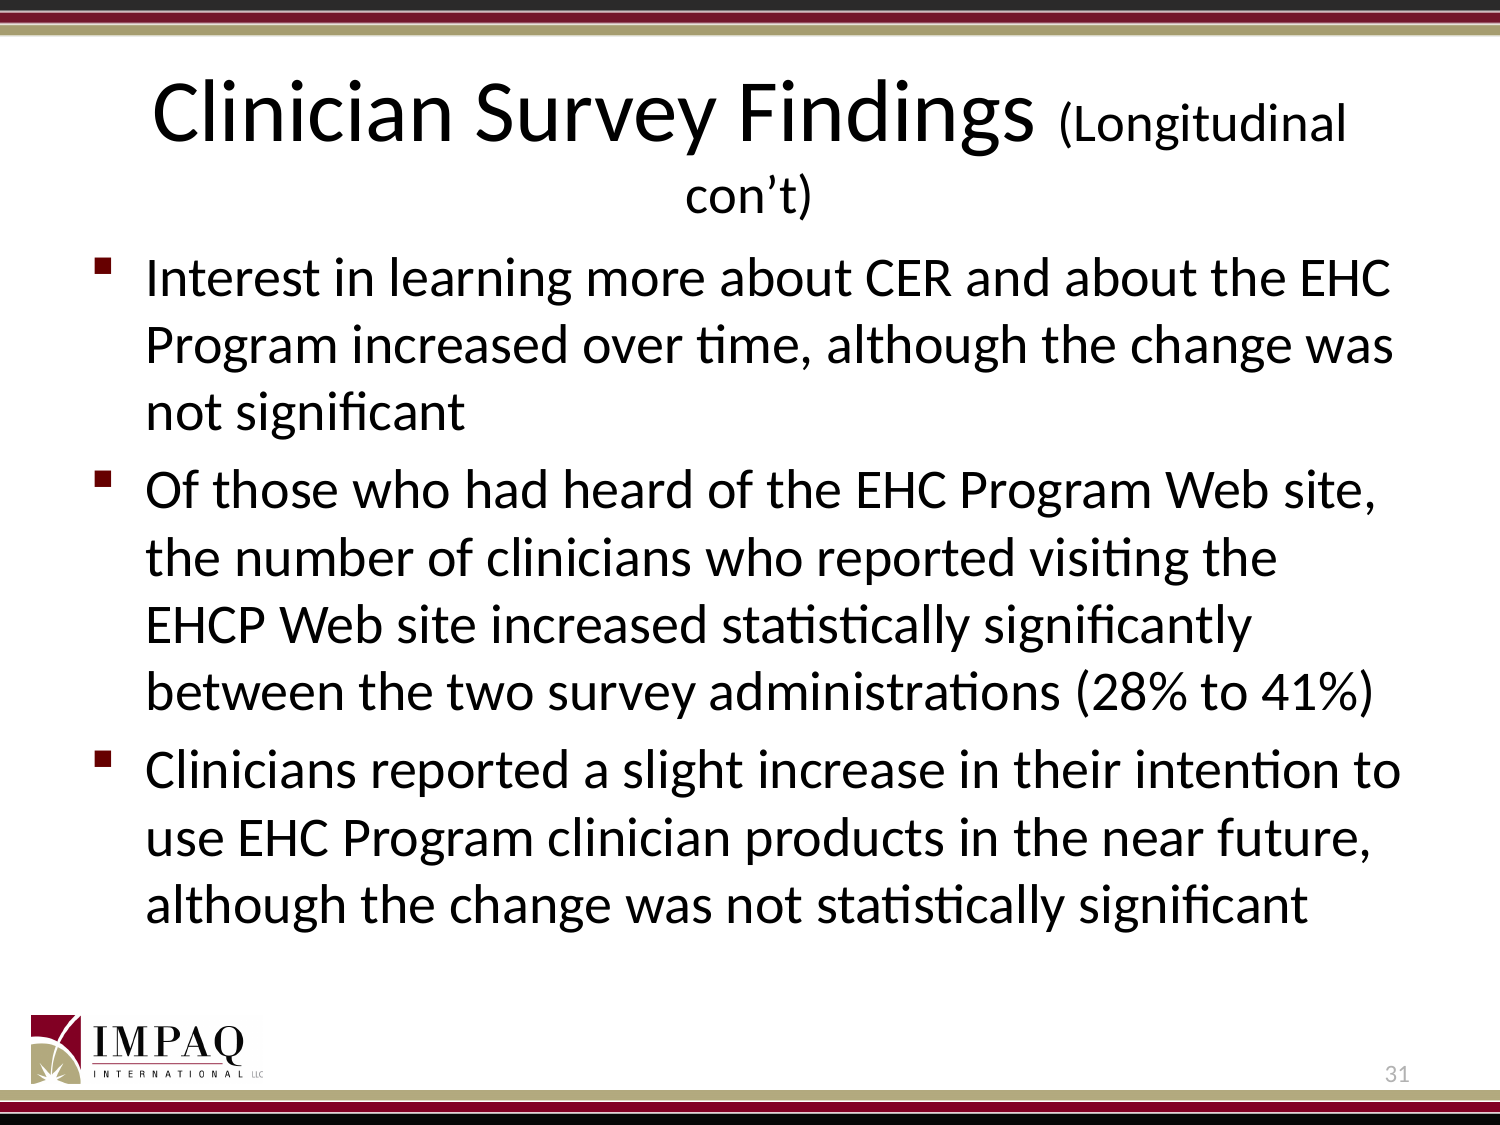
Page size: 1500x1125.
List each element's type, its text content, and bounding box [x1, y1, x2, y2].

list Interest in learning more about CER and about the EHC Program increased over time, although the change was not significant Of those who had heard of the EHC Program Web site, the number of clinicians who reported visiting the EHCP Web site increased statistically significantly between the two survey administrations (28% to 41%) Clinicians reported a slight increase in their intention to use EHC Program clinician products in the near future, although the change was not statistically significant [75, 232, 1425, 975]
picture [0, 1090, 1500, 1125]
title Clinician Survey Findings (Longitudinal con’t) [75, 45, 1425, 232]
slide_number 31 [1074, 1042, 1425, 1103]
picture [31, 1015, 263, 1084]
picture [0, 0, 1500, 44]
